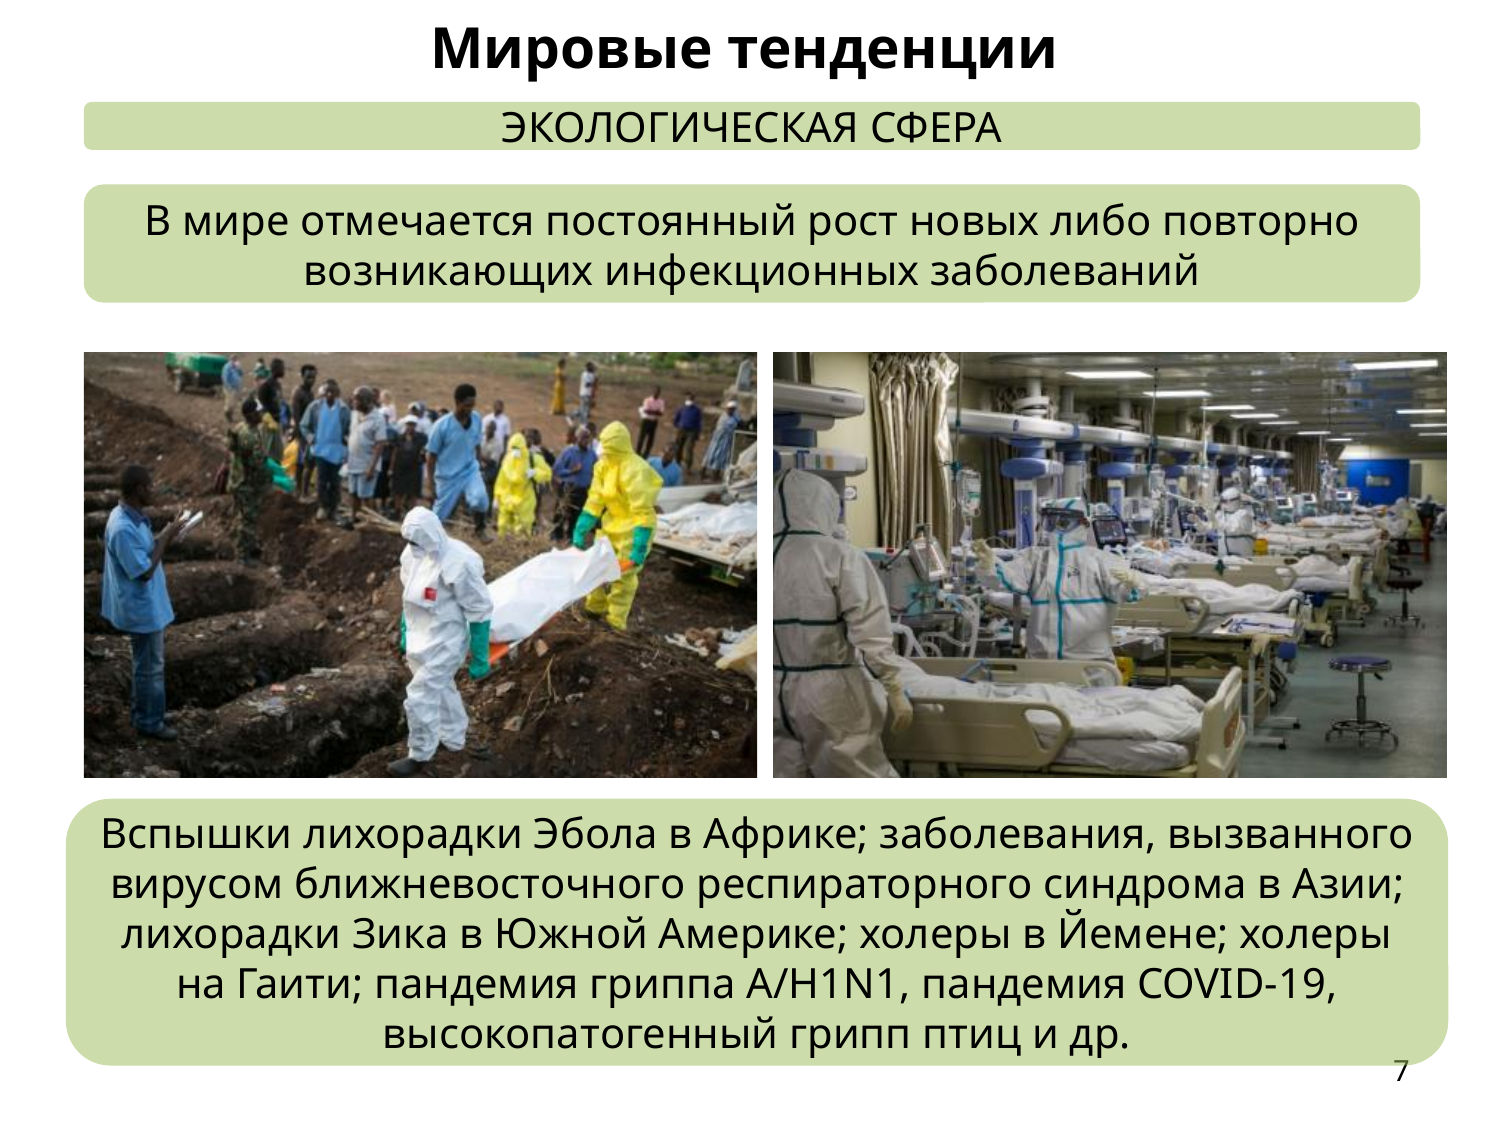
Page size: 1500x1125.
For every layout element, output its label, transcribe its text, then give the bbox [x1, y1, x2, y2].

text_box Вспышки лихорадки Эбола в Африке; заболевания, вызванного вирусом ближневосточного респираторного синдрома в Азии; лихорадки Зика в Южной Америке; холеры в Йемене; холеры на Гаити; пандемия гриппа A/H1N1, пандемия COVID-19, высокопатогенный грипп птиц и др. [65, 798, 1449, 1066]
text_box В мире отмечается постоянный рост новых либо повторно возникающих инфекционных заболеваний [83, 184, 1421, 303]
slide_number 7 [1074, 1061, 1425, 1103]
text_box Мировые тенденции [77, 3, 1427, 87]
picture [83, 351, 758, 778]
text_box ЭКОЛОГИЧЕСКАЯ СФЕРА [83, 101, 1421, 150]
picture [773, 351, 1447, 778]
